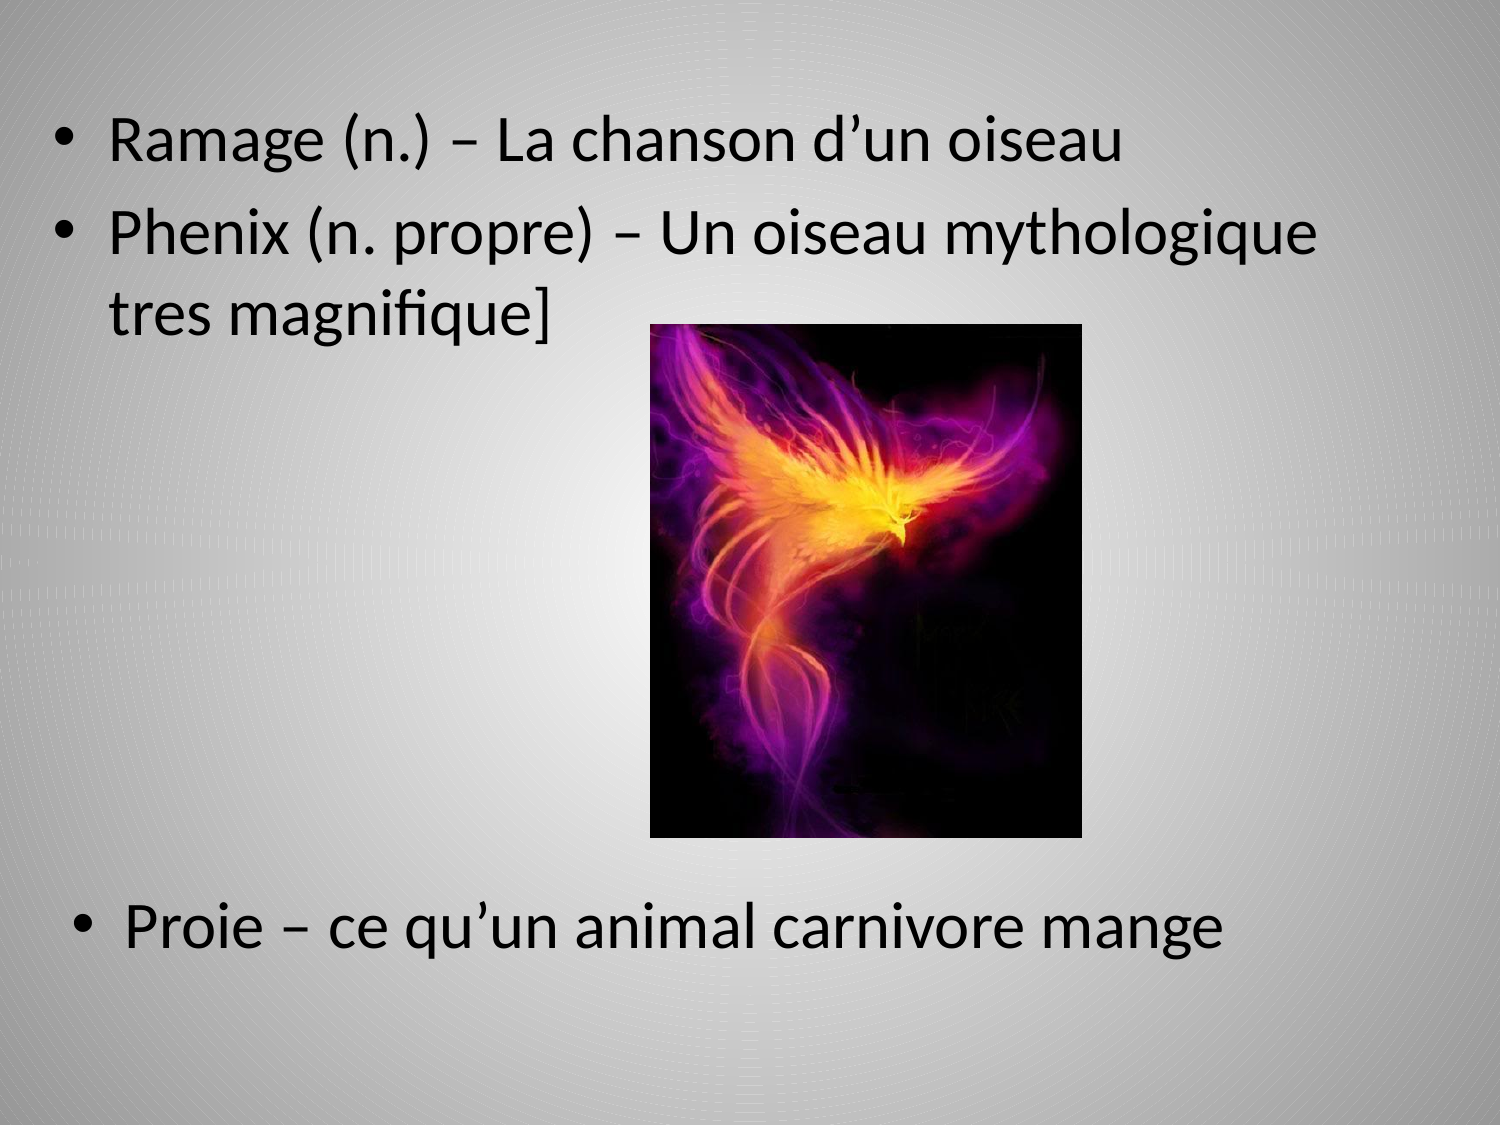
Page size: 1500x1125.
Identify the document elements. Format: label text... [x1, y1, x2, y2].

text_box Proie – ce qu’un animal carnivore mange [56, 874, 1241, 970]
list Ramage (n.) – La chanson d’un oiseau Phenix (n. propre) – Un oiseau mythologique tres magnifique] [37, 87, 1388, 830]
picture [649, 324, 1082, 838]
